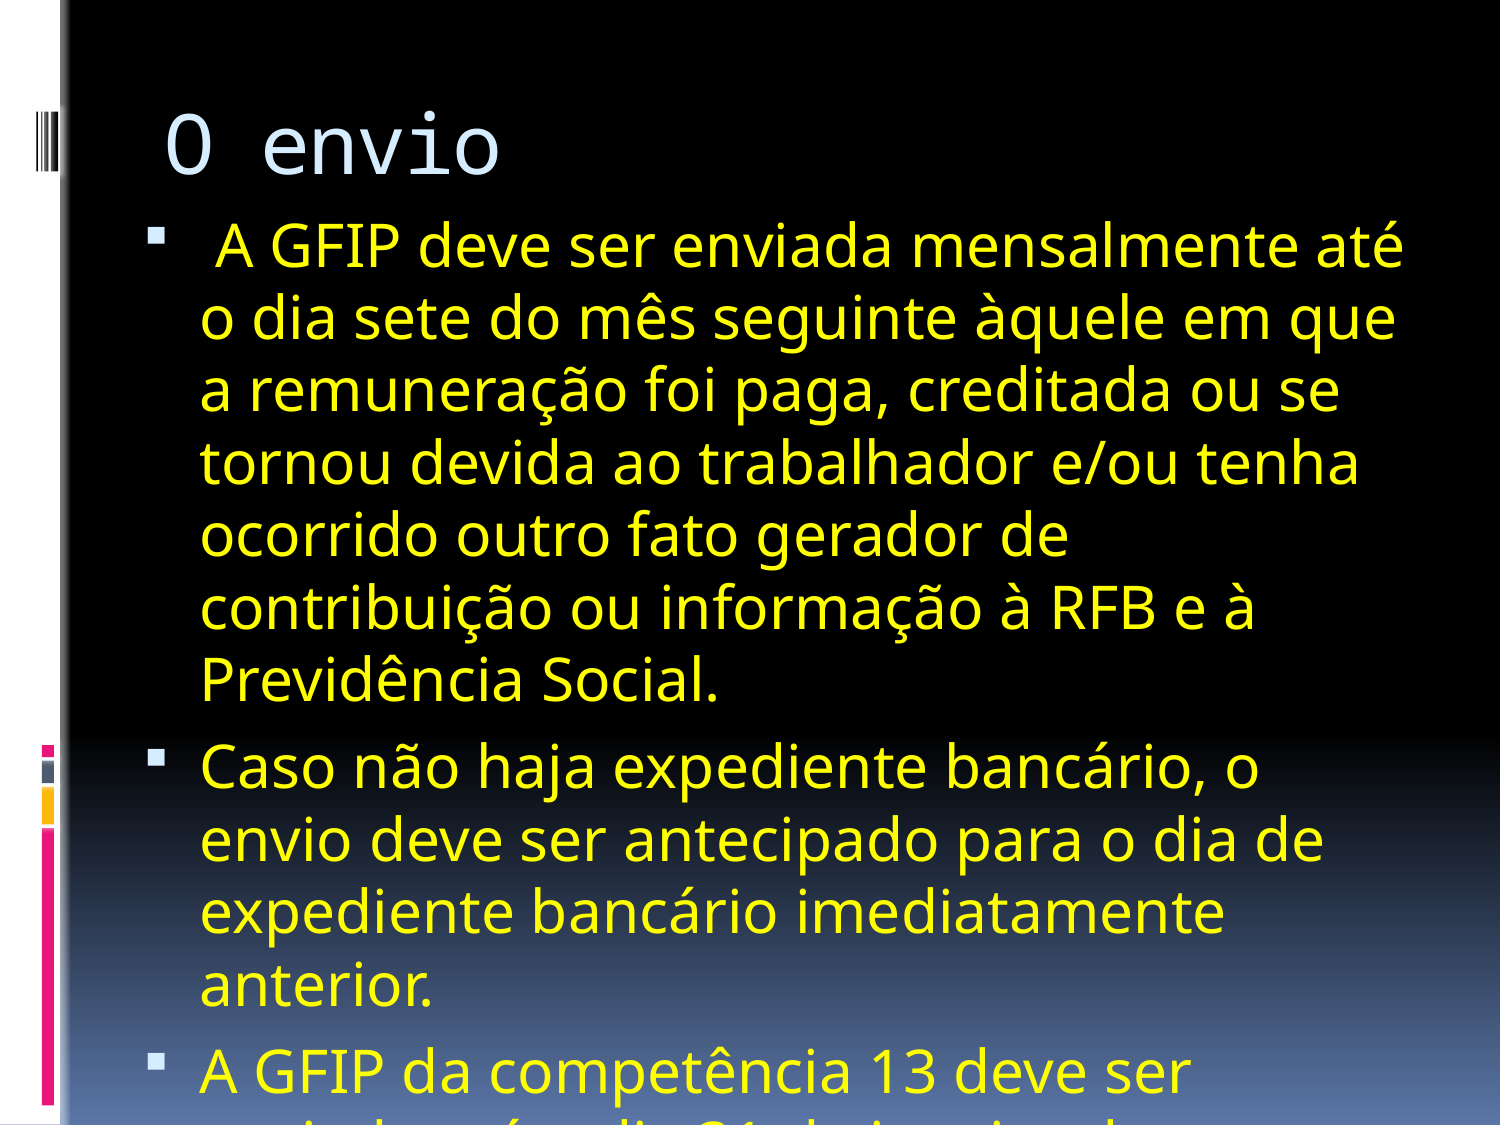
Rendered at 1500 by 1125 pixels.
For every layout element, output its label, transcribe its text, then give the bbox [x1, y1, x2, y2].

list A GFIP deve ser enviada mensalmente até o dia sete do mês seguinte àquele em que a remuneração foi paga, creditada ou se tornou devida ao trabalhador e/ou tenha ocorrido outro fato gerador de contribuição ou informação à RFB e à Previdência Social. Caso não haja expediente bancário, o envio deve ser antecipado para o dia de expediente bancário imediatamente anterior. A GFIP da competência 13 deve ser enviada até o dia 31 de janeiro do ano seguinte ao da referida competência. [117, 199, 1442, 1043]
title O envio [150, 83, 1425, 199]
